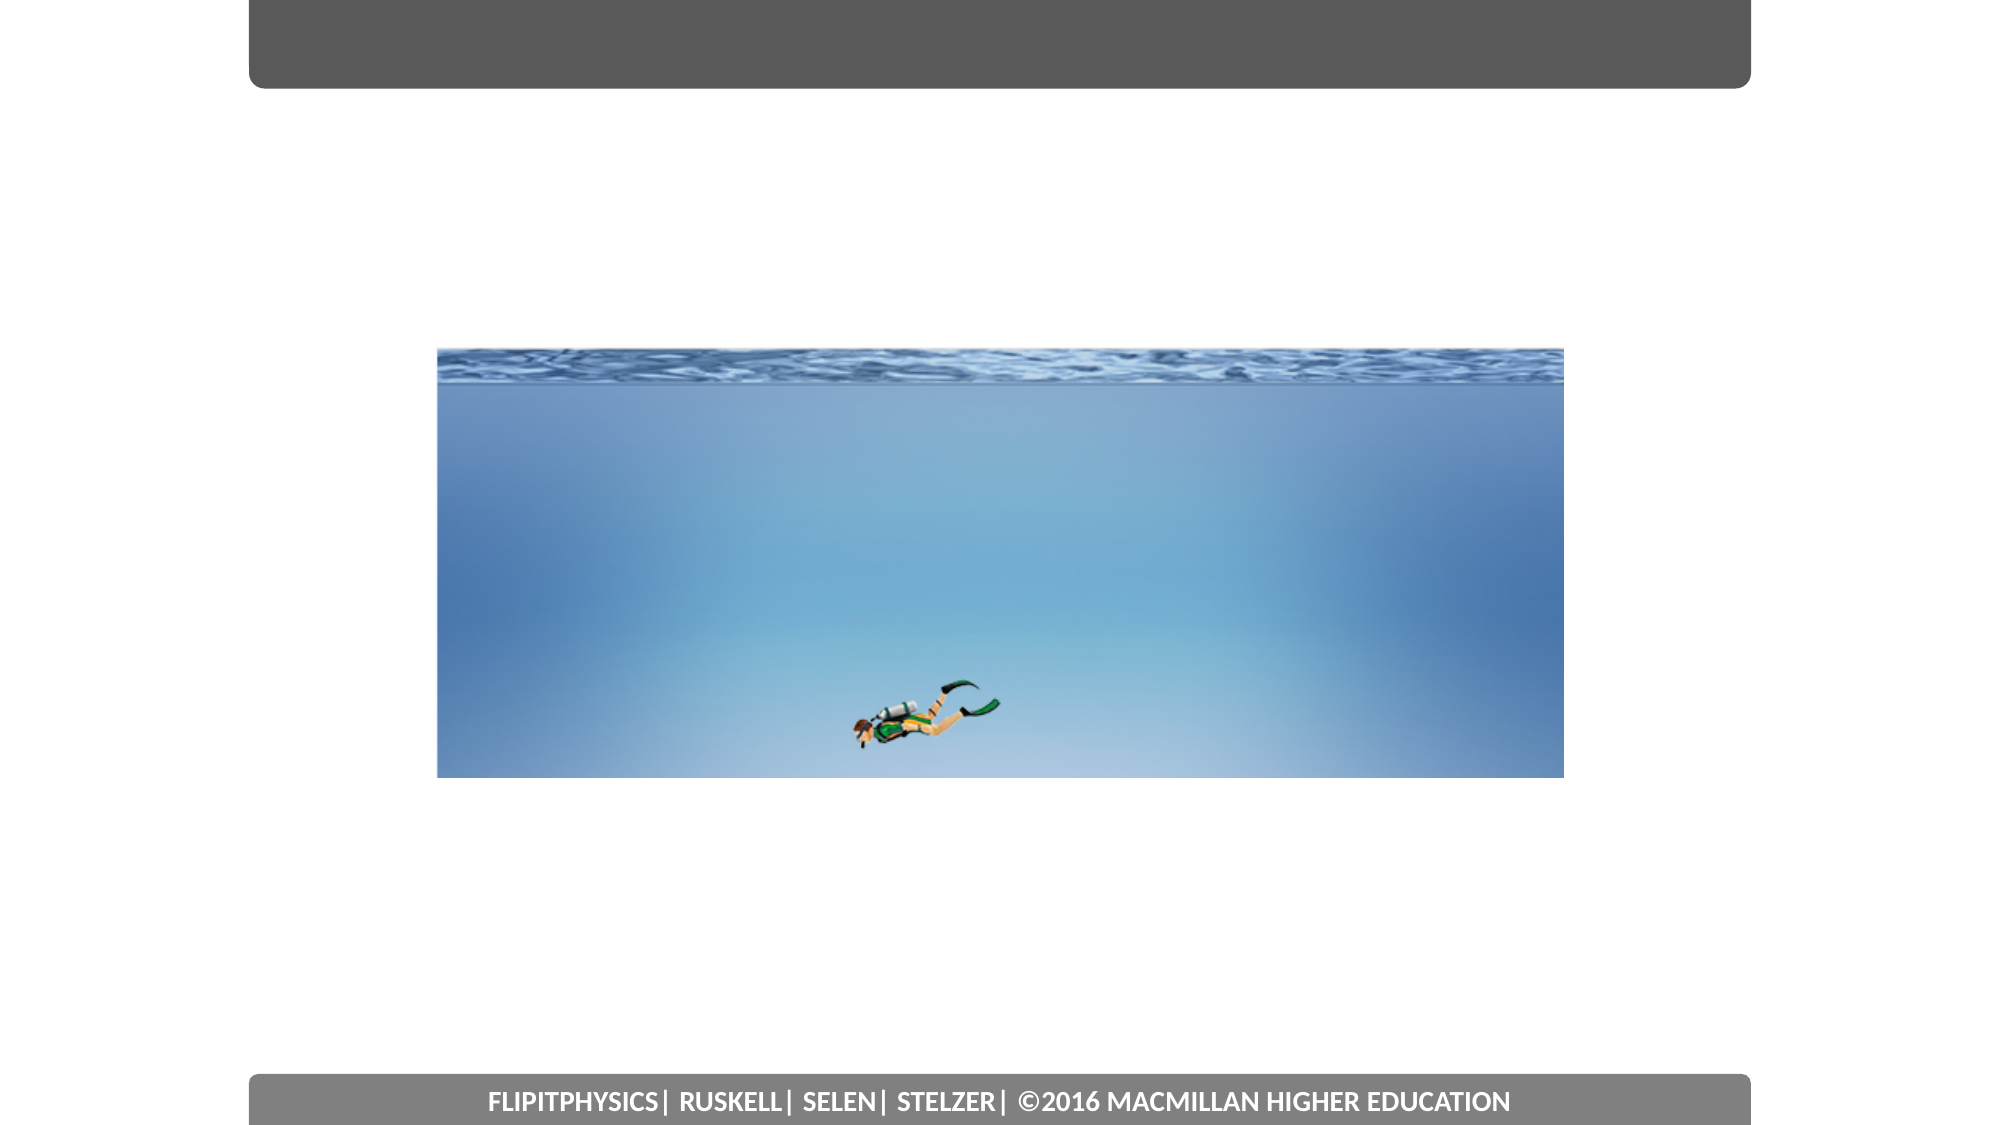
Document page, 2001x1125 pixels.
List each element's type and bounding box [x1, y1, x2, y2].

text_box [249, 1074, 1750, 1125]
picture [436, 347, 1564, 778]
text_box [248, 0, 1752, 89]
